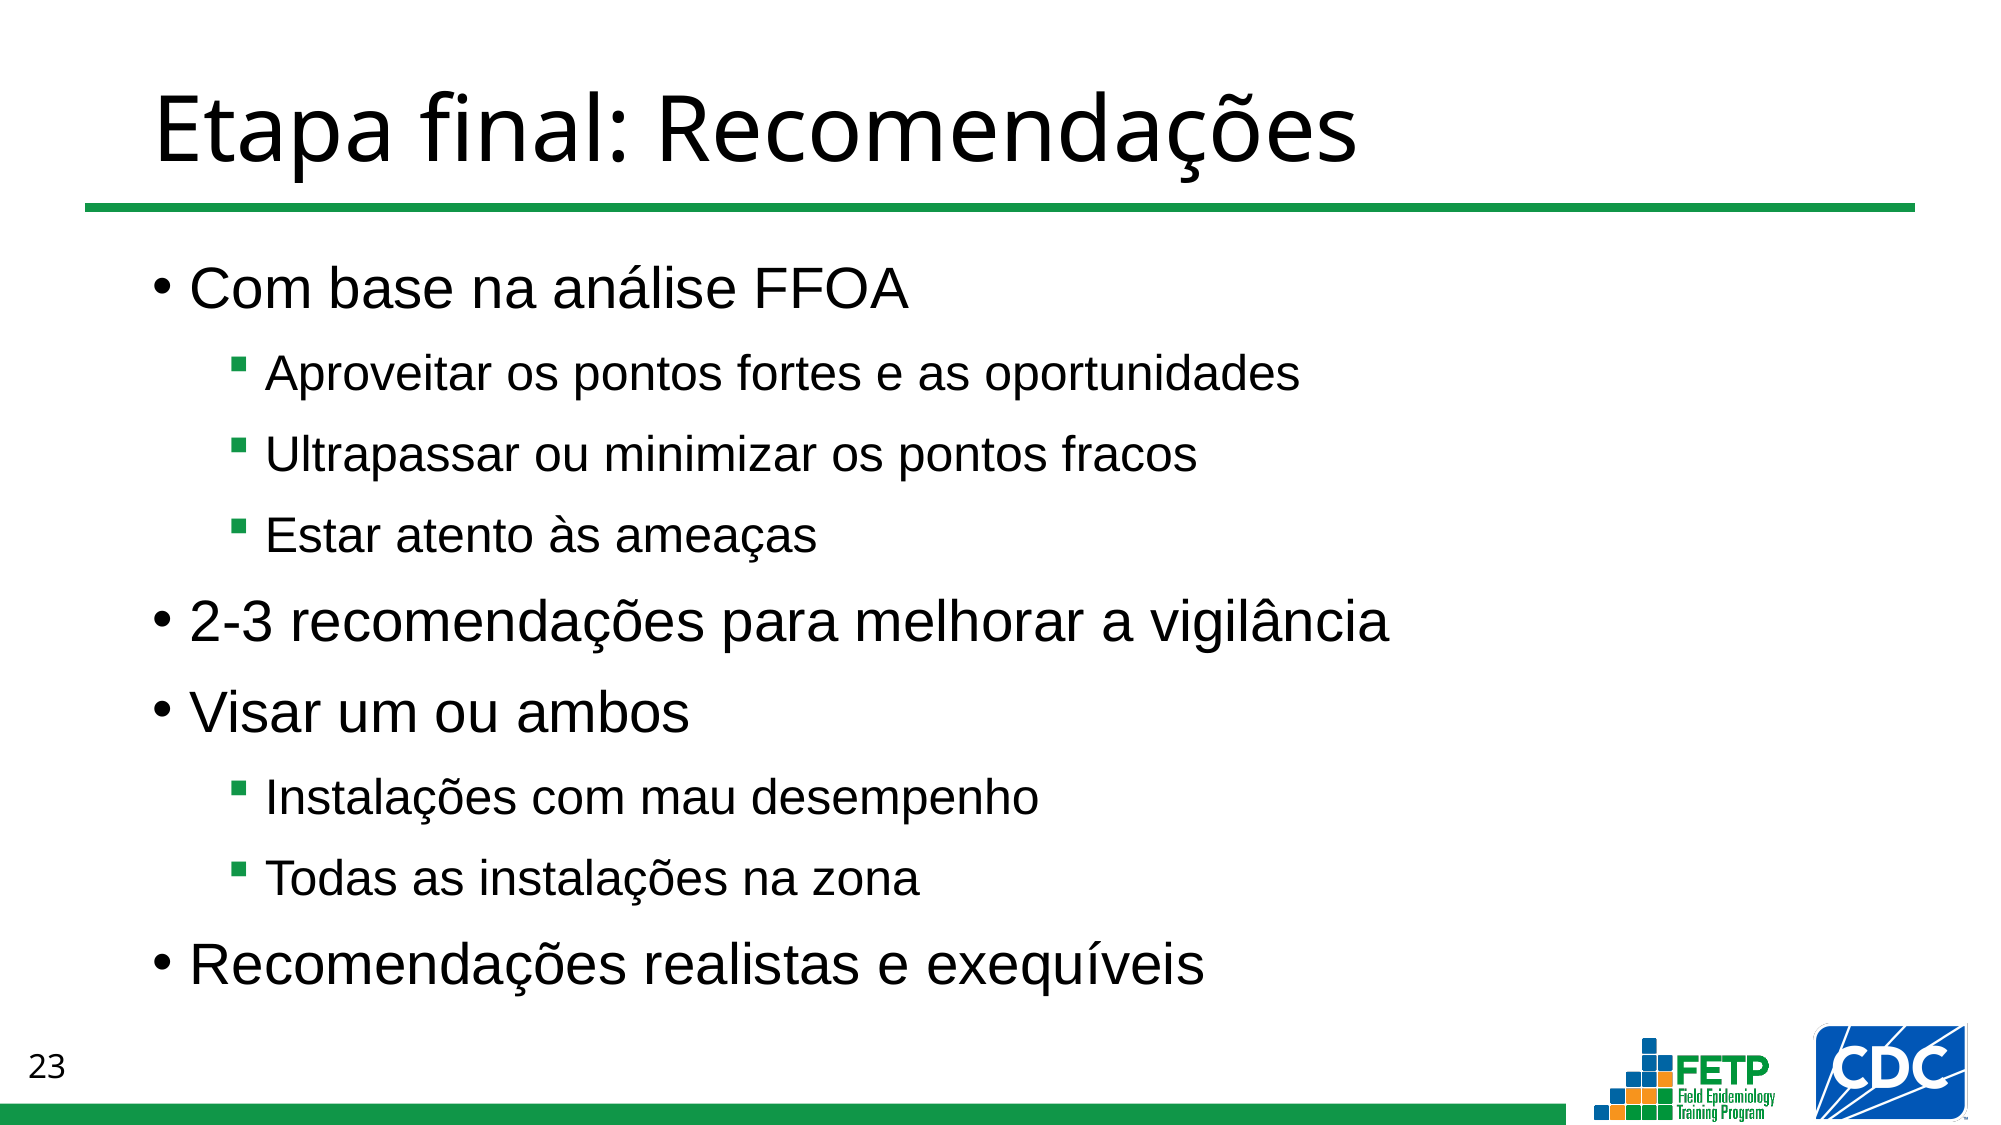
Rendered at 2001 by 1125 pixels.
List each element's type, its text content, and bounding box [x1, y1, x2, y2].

list Com base na análise FFOA Aproveitar os pontos fortes e as oportunidades Ultrapassar ou minimizar os pontos fracos Estar atento às ameaças 2-3 recomendações para melhorar a vigilância Visar um ou ambos Instalações com mau desempenho Todas as instalações na zona Recomendações realistas e exequíveis [137, 242, 1863, 1004]
picture [1594, 1038, 1775, 1122]
title Etapa final: Recomendações [137, 75, 1863, 207]
picture [1813, 1023, 1968, 1122]
